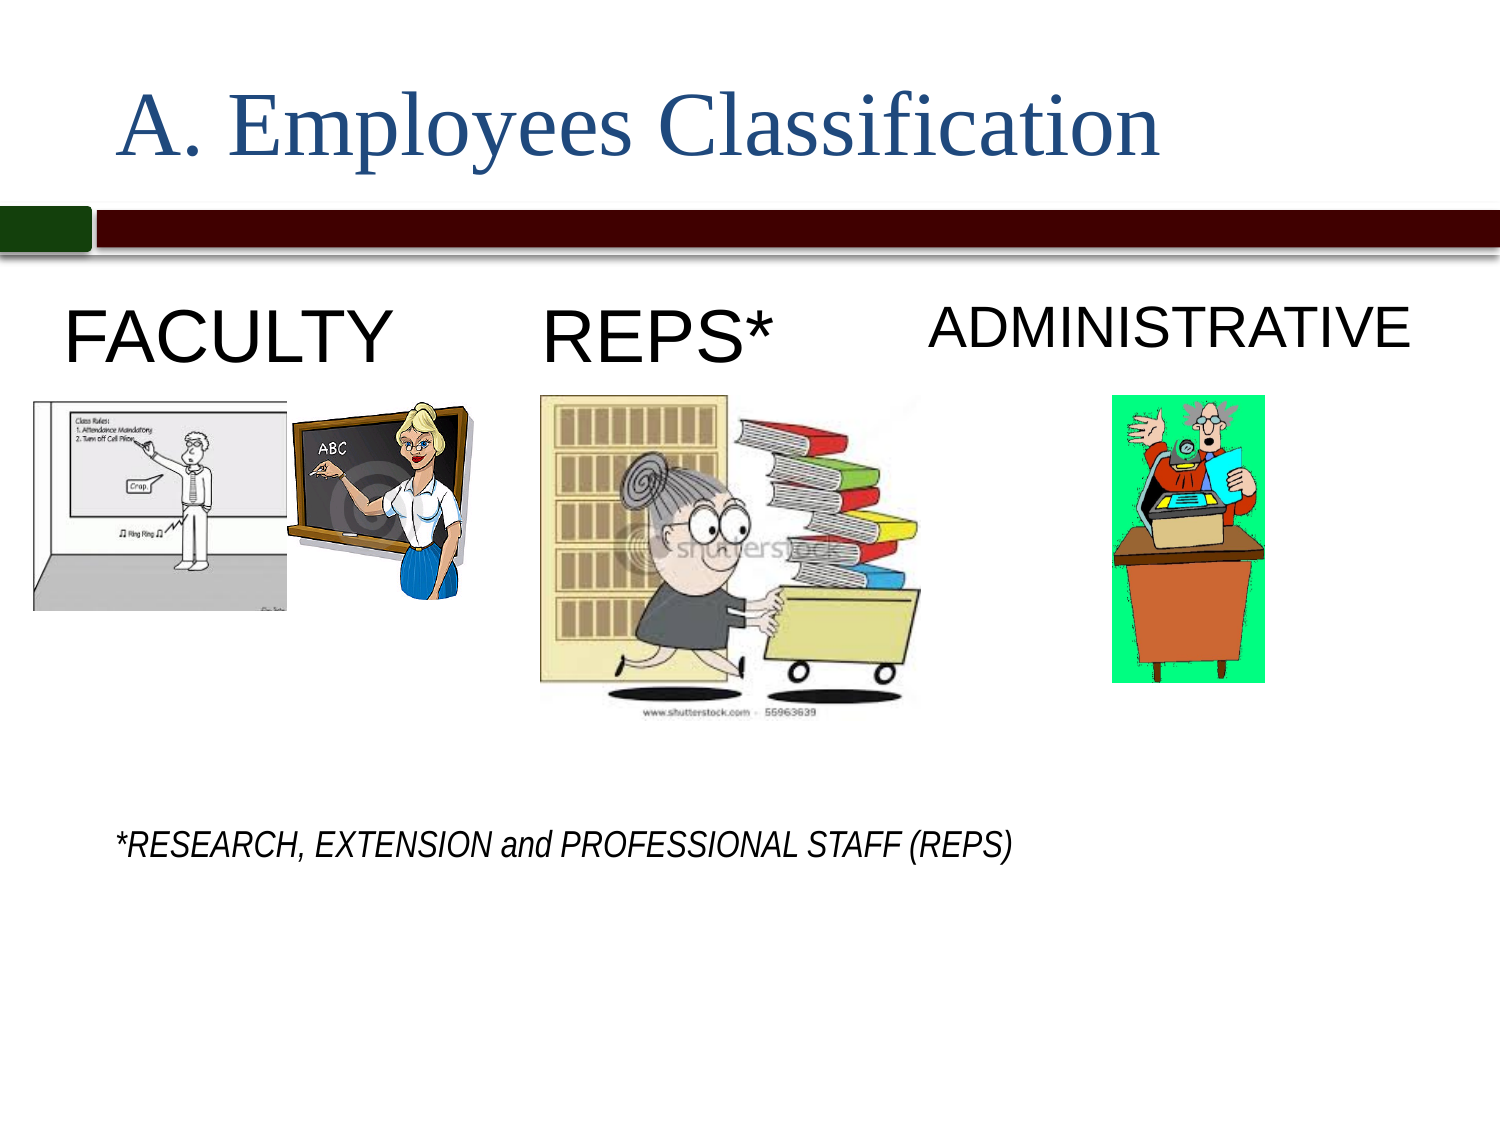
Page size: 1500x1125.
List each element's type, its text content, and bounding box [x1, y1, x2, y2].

table_header REPS* [440, 287, 877, 410]
text_box *RESEARCH, EXTENSION and PROFESSIONAL STAFF (REPS) [100, 812, 1438, 873]
picture [1112, 395, 1265, 683]
picture [32, 401, 474, 612]
table_header ADMINISTRATIVE [877, 287, 1465, 410]
title A. Employees Classification [100, 37, 1438, 200]
picture [540, 395, 921, 722]
table_header FACULTY [40, 287, 440, 401]
